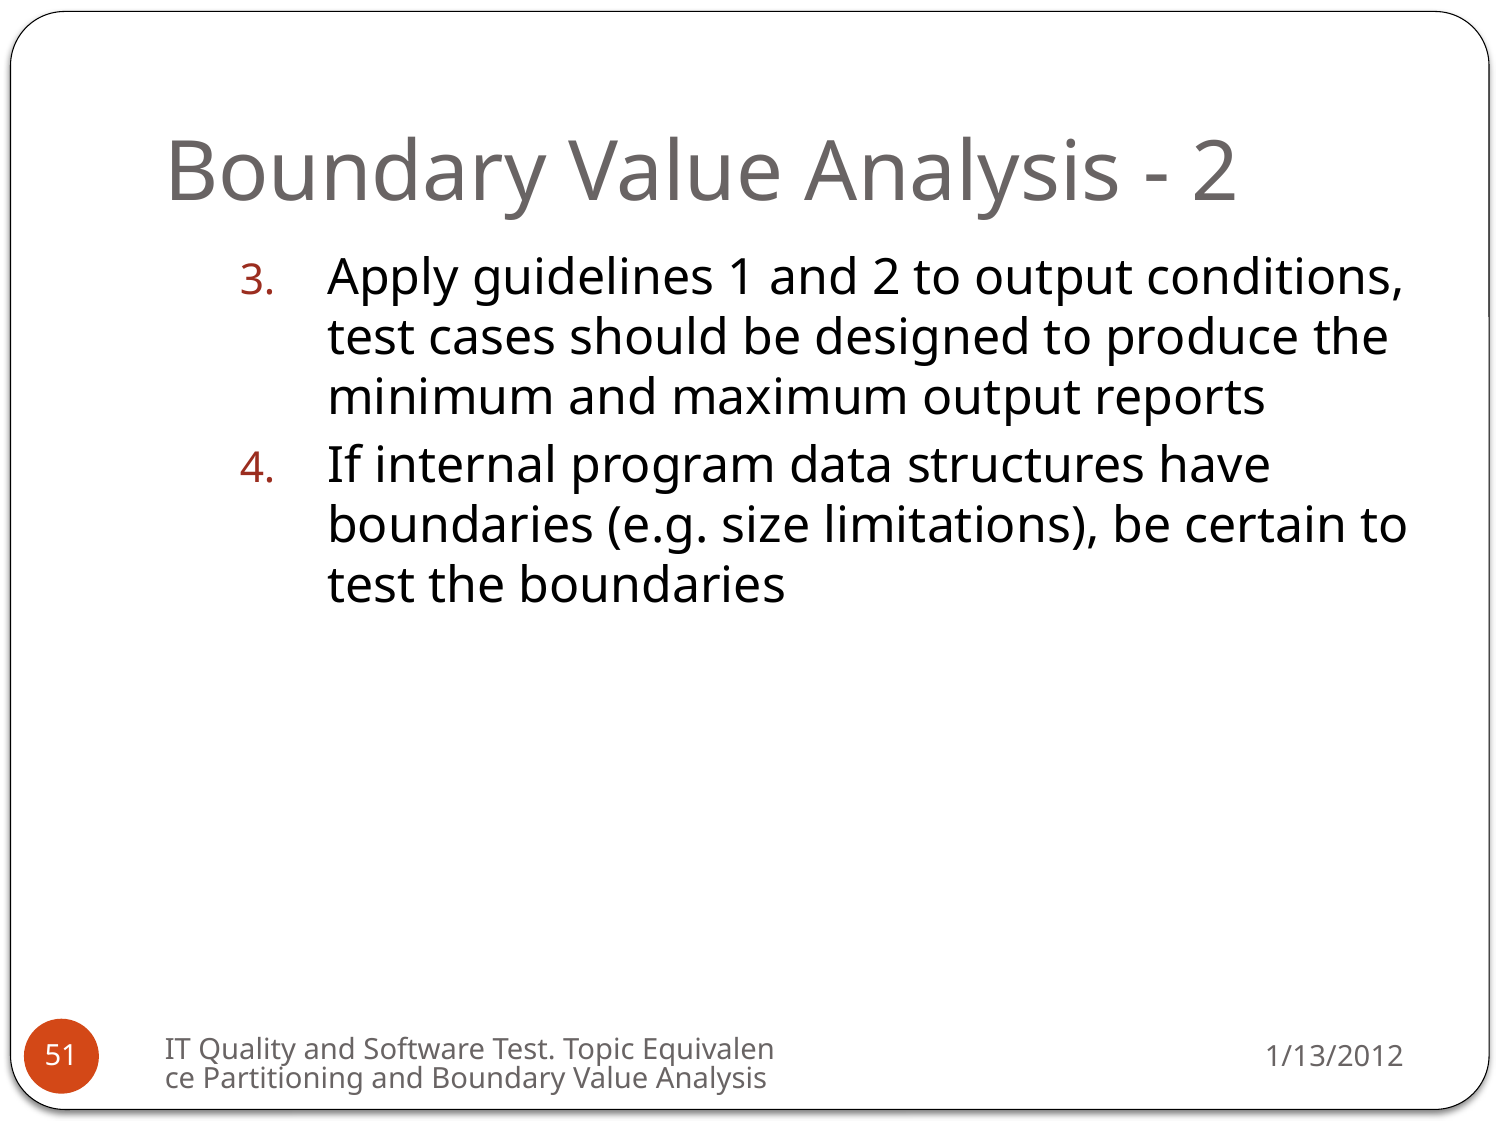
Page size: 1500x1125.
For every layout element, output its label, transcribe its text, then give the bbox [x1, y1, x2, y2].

title Boundary Value Analysis - 2 [150, 45, 1425, 233]
list Apply guidelines 1 and 2 to output conditions, test cases should be designed to produce the minimum and maximum output reports If internal program data structures have boundaries (e.g. size limitations), be certain to test the boundaries [150, 237, 1425, 988]
slide_number 51 [23, 1018, 99, 1094]
footer IT Quality and Software Test. Topic Equivalence Partitioning and Boundary Value Analysis [150, 1012, 800, 1088]
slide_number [1012, 1015, 1419, 1094]
